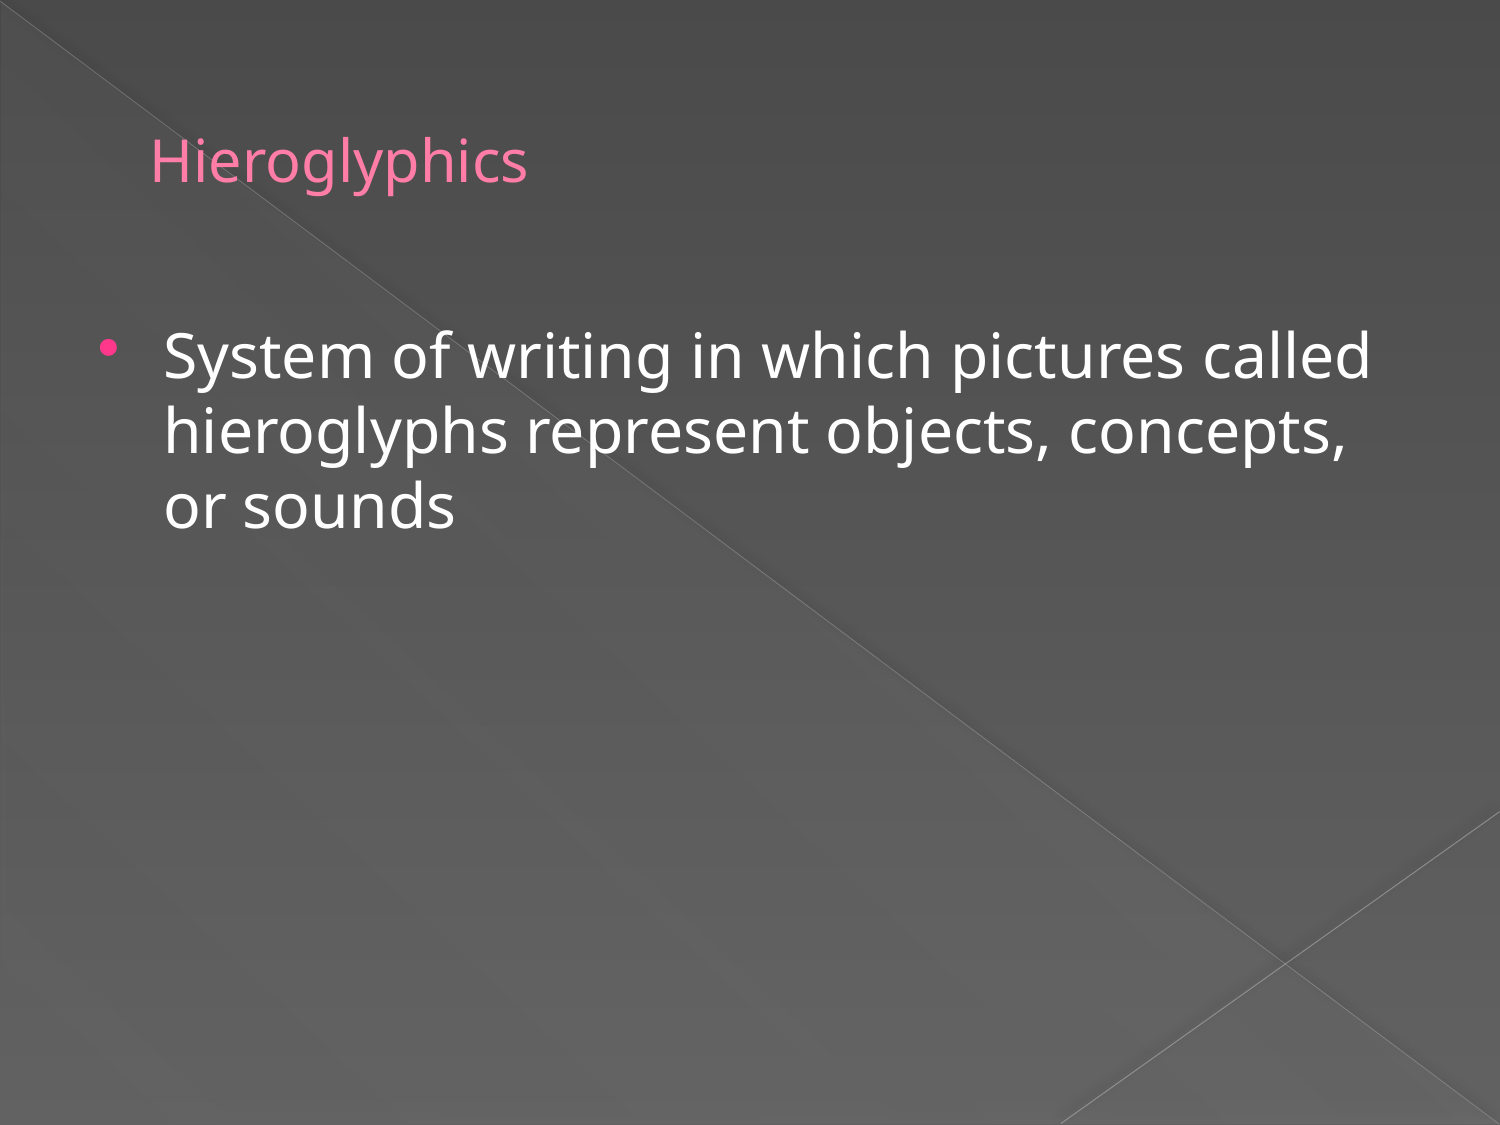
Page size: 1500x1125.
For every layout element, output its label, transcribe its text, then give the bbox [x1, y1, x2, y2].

title Hieroglyphics [75, 43, 1425, 274]
list System of writing in which pictures called hieroglyphs represent objects, concepts, or sounds [75, 308, 1425, 1059]
